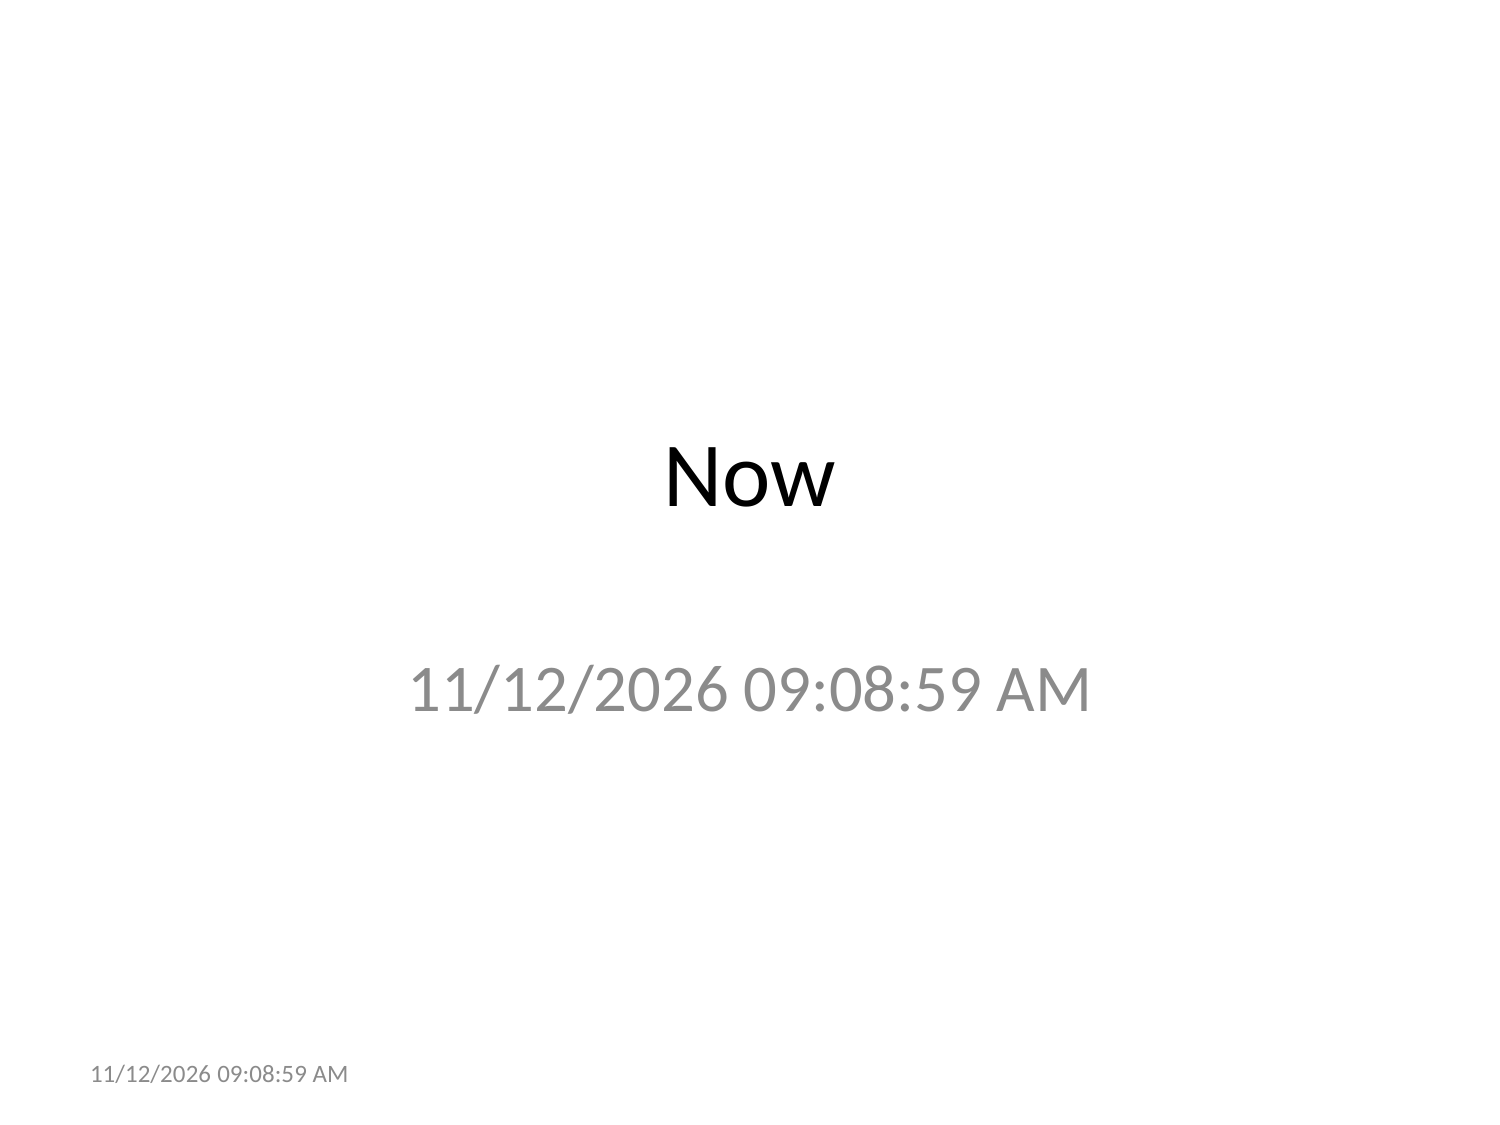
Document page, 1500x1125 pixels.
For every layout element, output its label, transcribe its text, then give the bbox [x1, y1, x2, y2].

title Now [112, 349, 1388, 591]
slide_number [75, 1042, 425, 1103]
subtitle 2011-12-19 10:20:04 AM [225, 637, 1275, 925]
